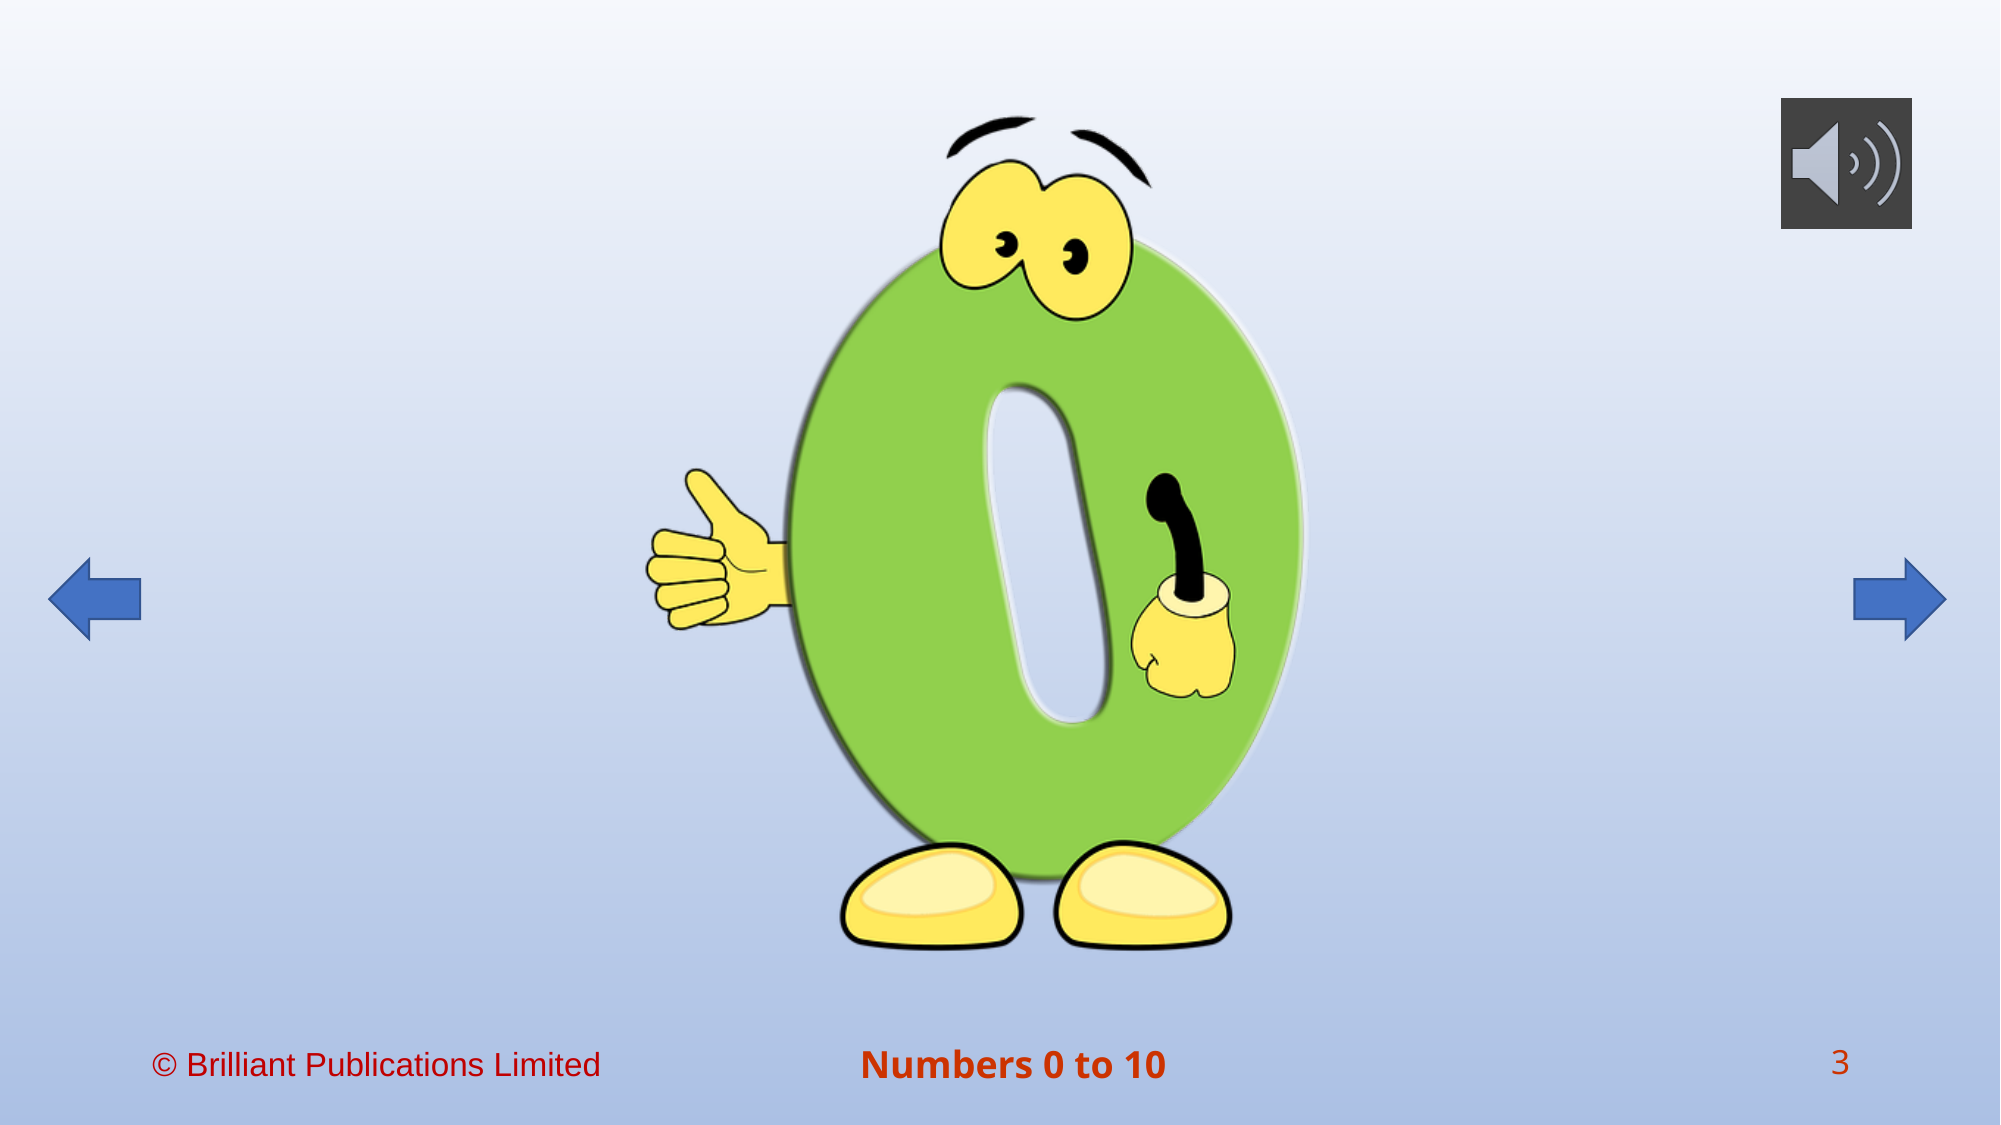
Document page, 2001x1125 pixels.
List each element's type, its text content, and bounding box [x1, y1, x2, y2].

slide_number 3 [1415, 1033, 1866, 1094]
footer © Brilliant Publications Limited [137, 1033, 788, 1094]
picture [625, 0, 1331, 1088]
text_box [1779, 96, 1914, 231]
slide_number Numbers 0 to 10 [788, 1088, 1239, 1094]
